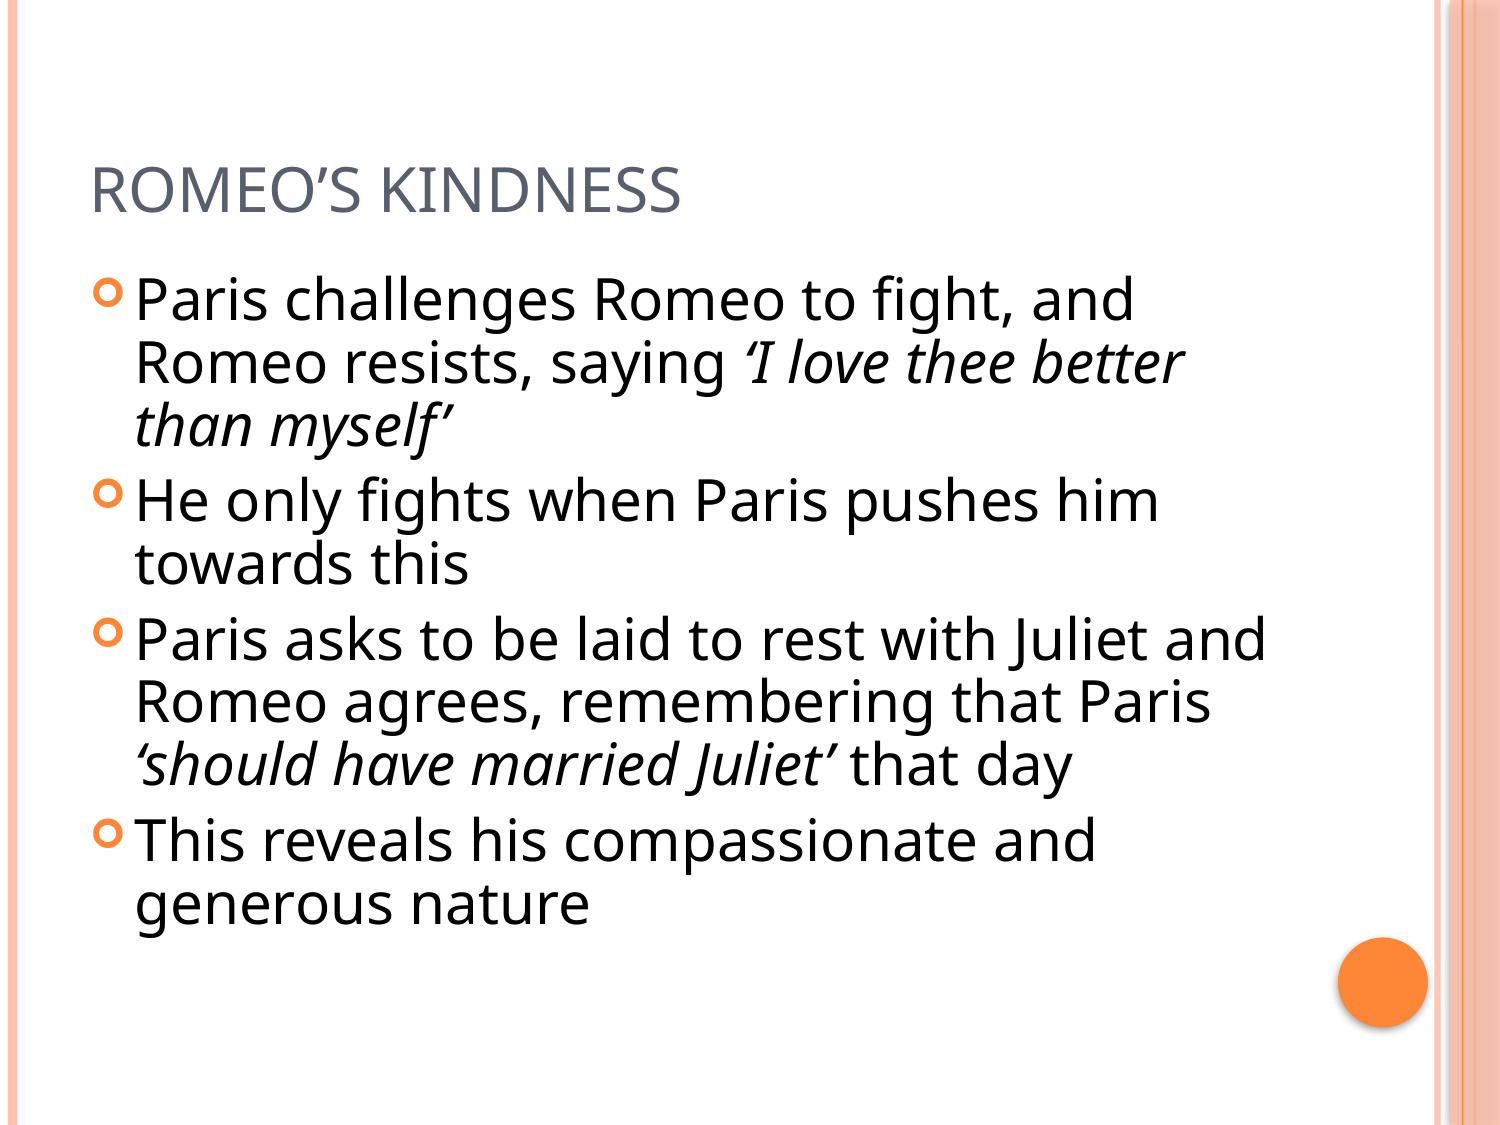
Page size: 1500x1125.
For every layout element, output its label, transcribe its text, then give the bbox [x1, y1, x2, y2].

list Paris challenges Romeo to fight, and Romeo resists, saying ‘I love thee better than myself’ He only fights when Paris pushes him towards this Paris asks to be laid to rest with Juliet and Romeo agrees, remembering that Paris ‘should have married Juliet’ that day This reveals his compassionate and generous nature [75, 262, 1300, 1062]
title Romeo’s Kindness [75, 45, 1300, 233]
